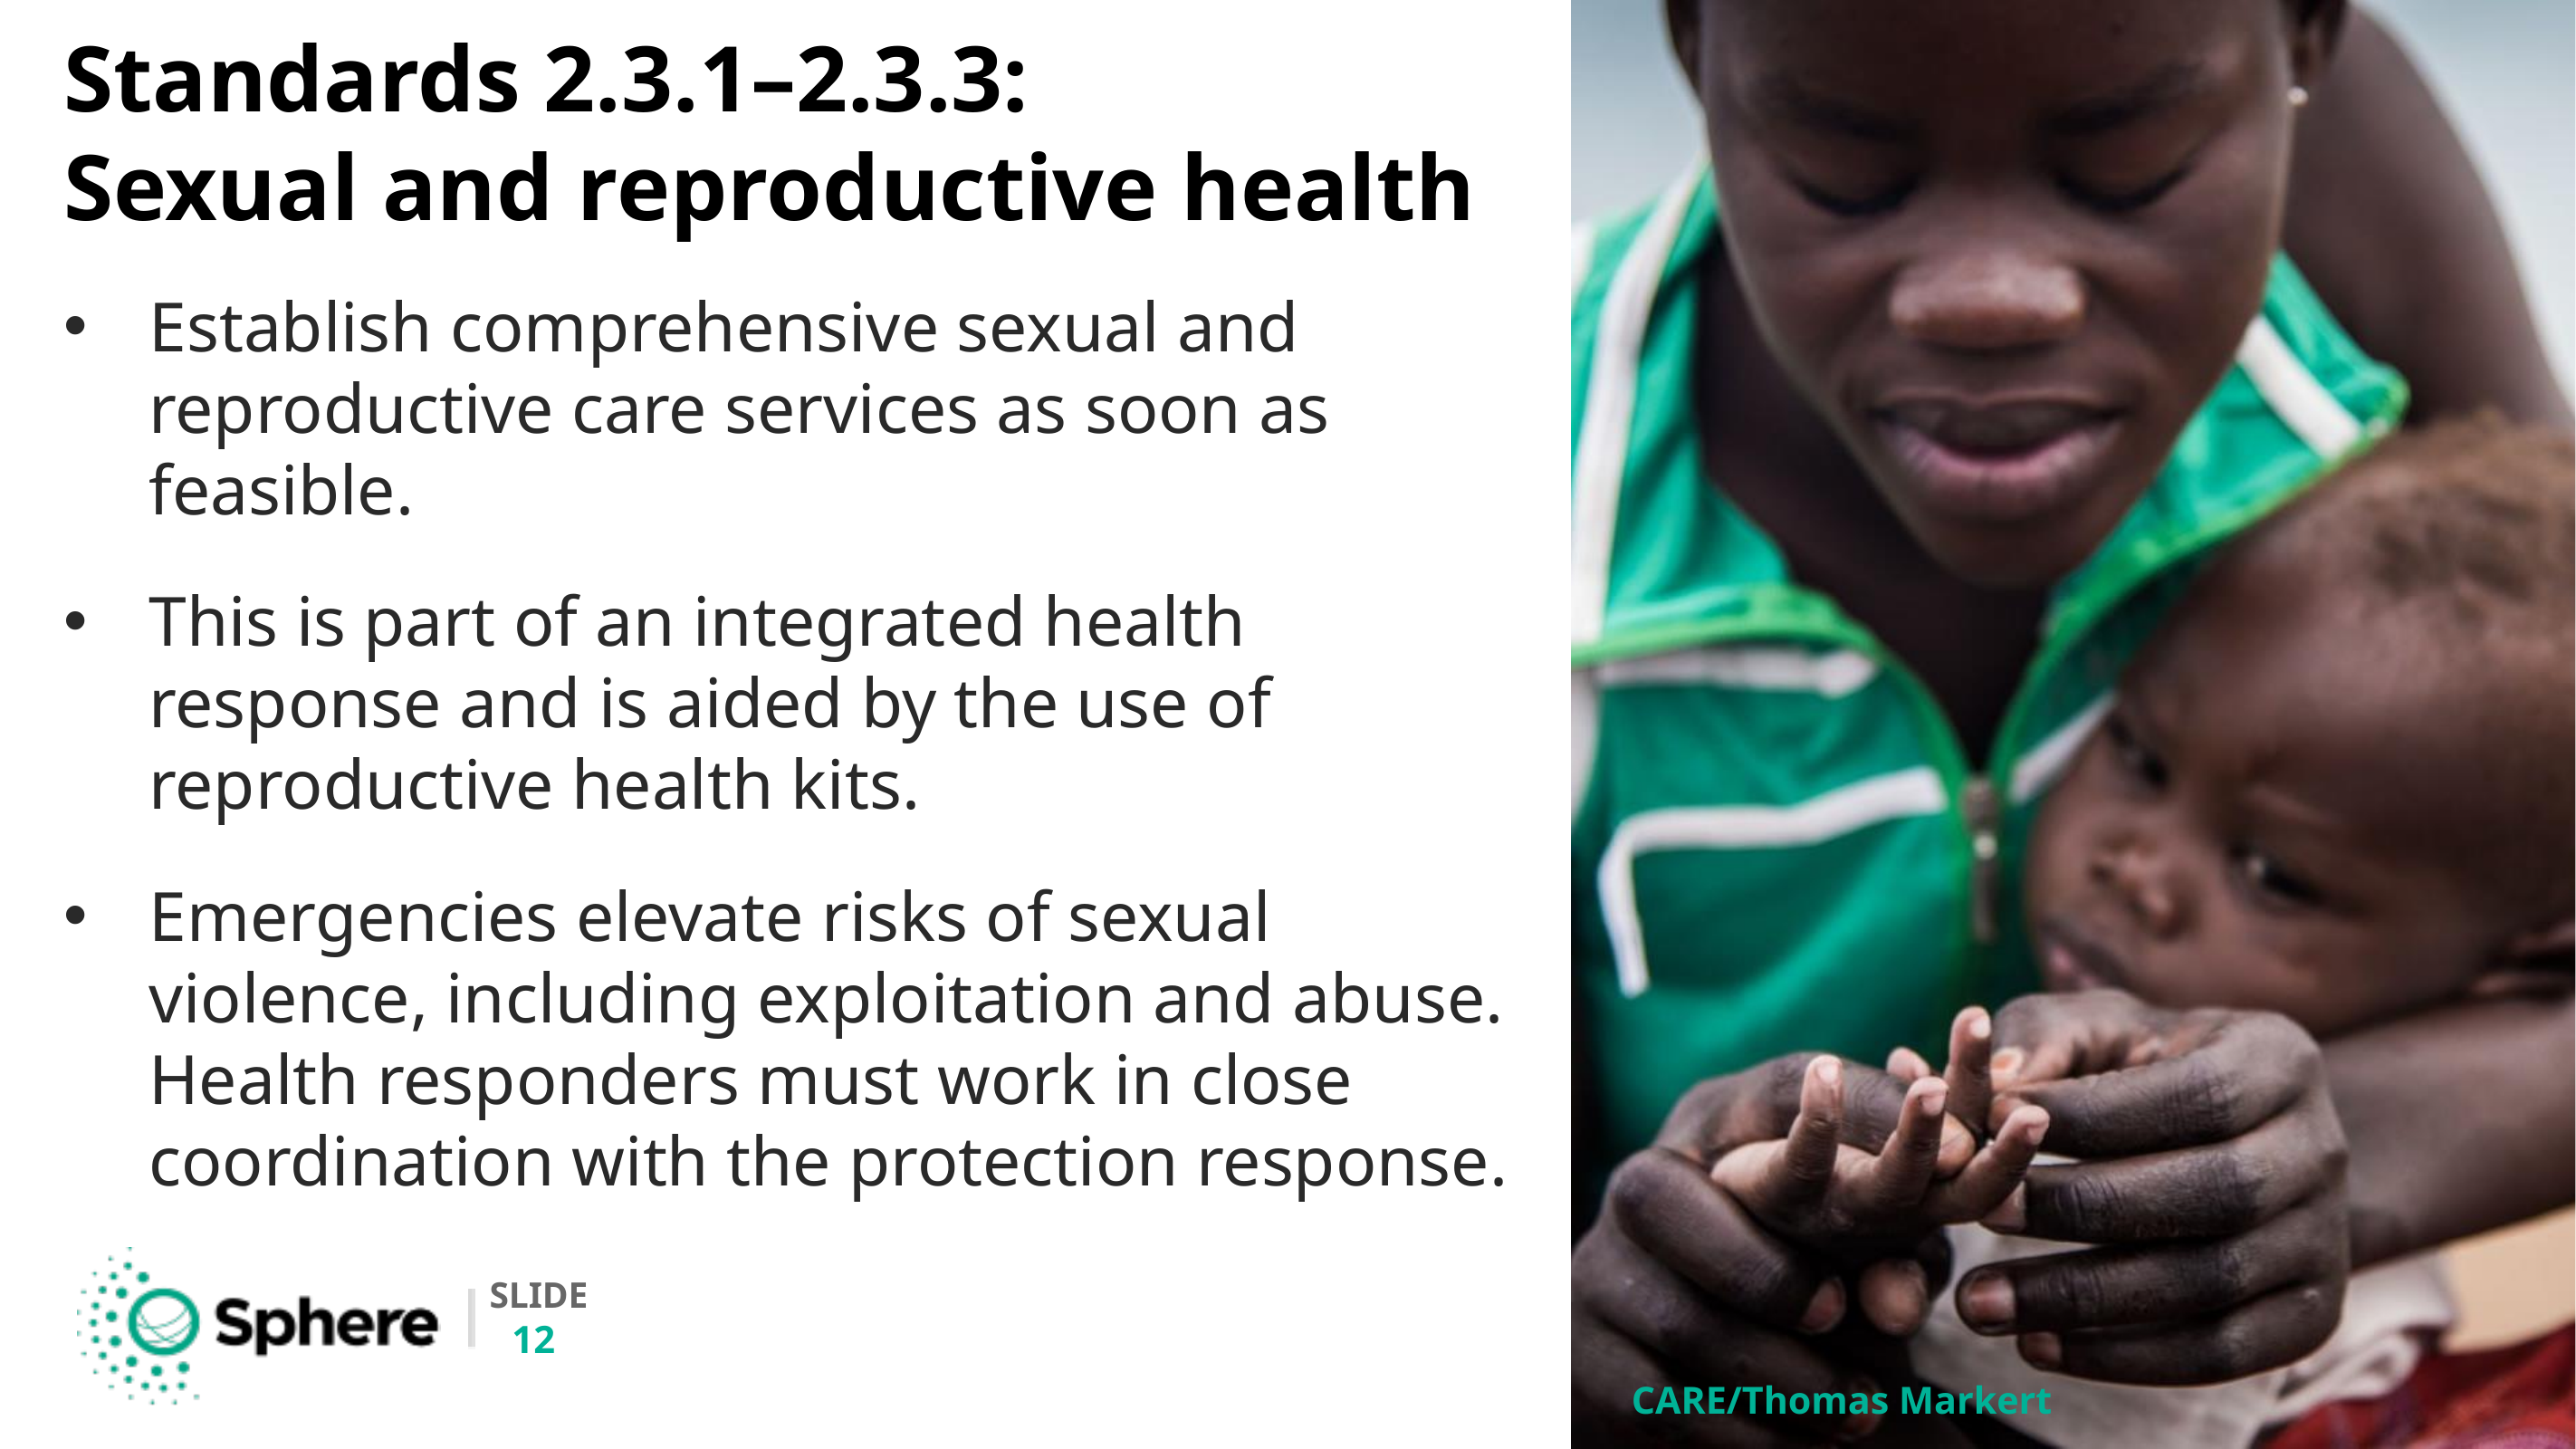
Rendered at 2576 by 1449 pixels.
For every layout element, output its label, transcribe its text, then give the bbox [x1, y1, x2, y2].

slide_number ‹#› [504, 1308, 567, 1449]
picture [1570, 0, 2576, 1449]
title Standards 2.3.1–2.3.3: Sexual and reproductive health [56, 14, 1566, 310]
list Establish comprehensive sexual and reproductive care services as soon as feasible. This is part of an integrated health response and is aided by the use of reproductive health kits. Emergencies elevate risks of sexual violence, including exploitation and abuse. Health responders must work in close coordination with the protection response. [56, 276, 1555, 1449]
